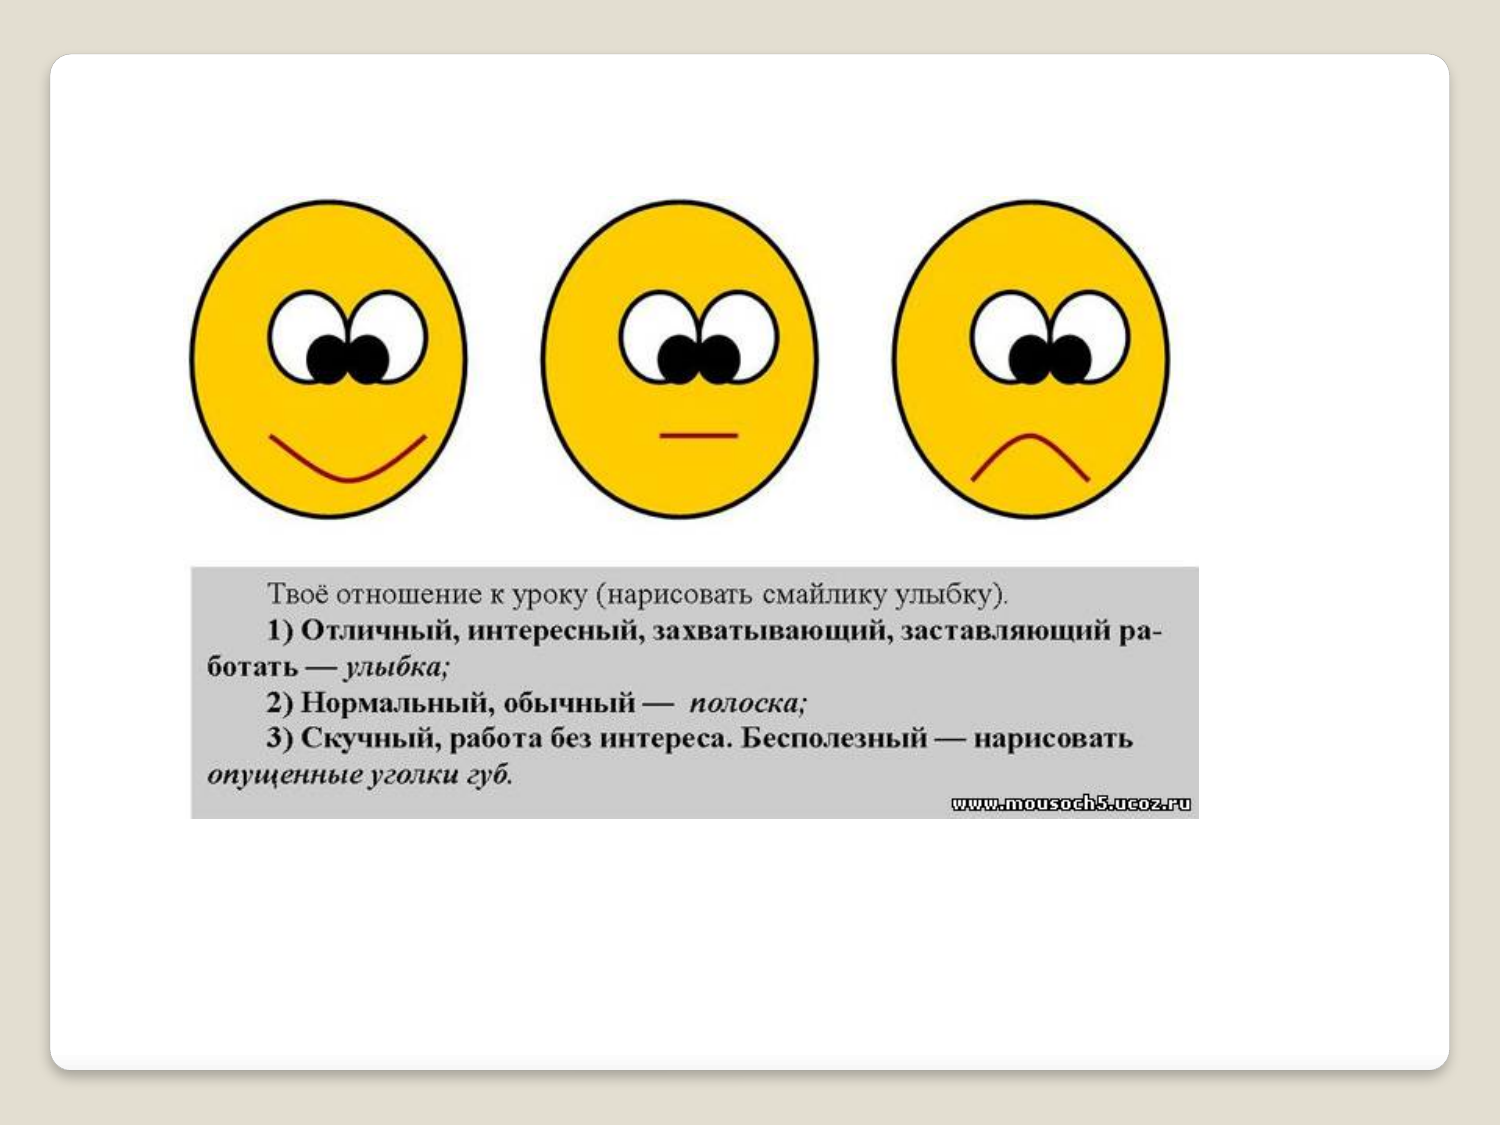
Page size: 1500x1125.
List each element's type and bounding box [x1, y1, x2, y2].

picture [182, 195, 1199, 819]
